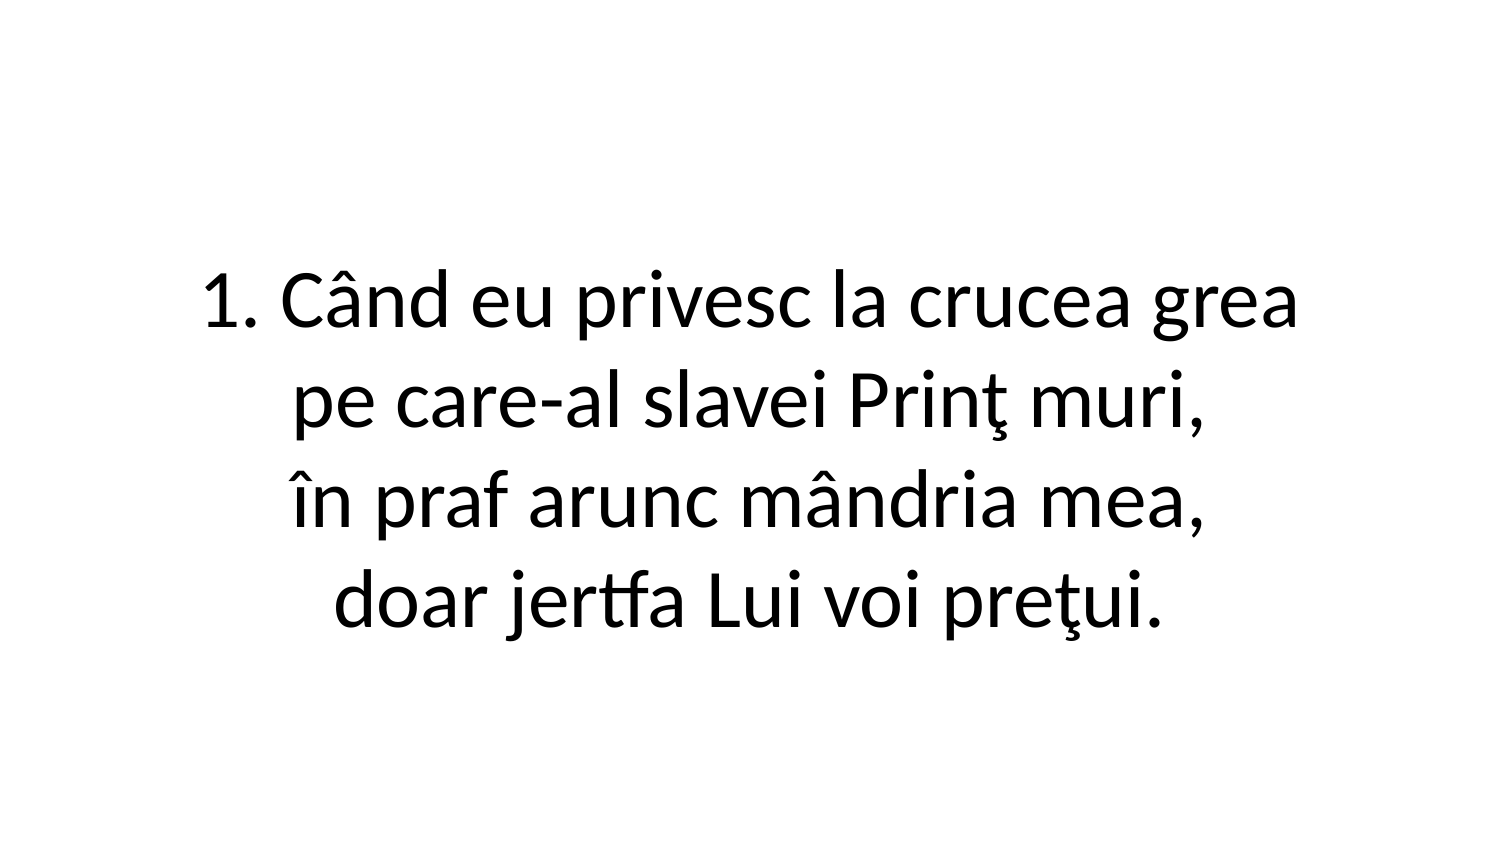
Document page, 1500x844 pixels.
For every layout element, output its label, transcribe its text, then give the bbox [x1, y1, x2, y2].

text_box 1. Când eu privesc la crucea grea pe care-al slavei Prinţ muri, în praf arunc mândria mea, doar jertfa Lui voi preţui. [183, 192, 1317, 652]
